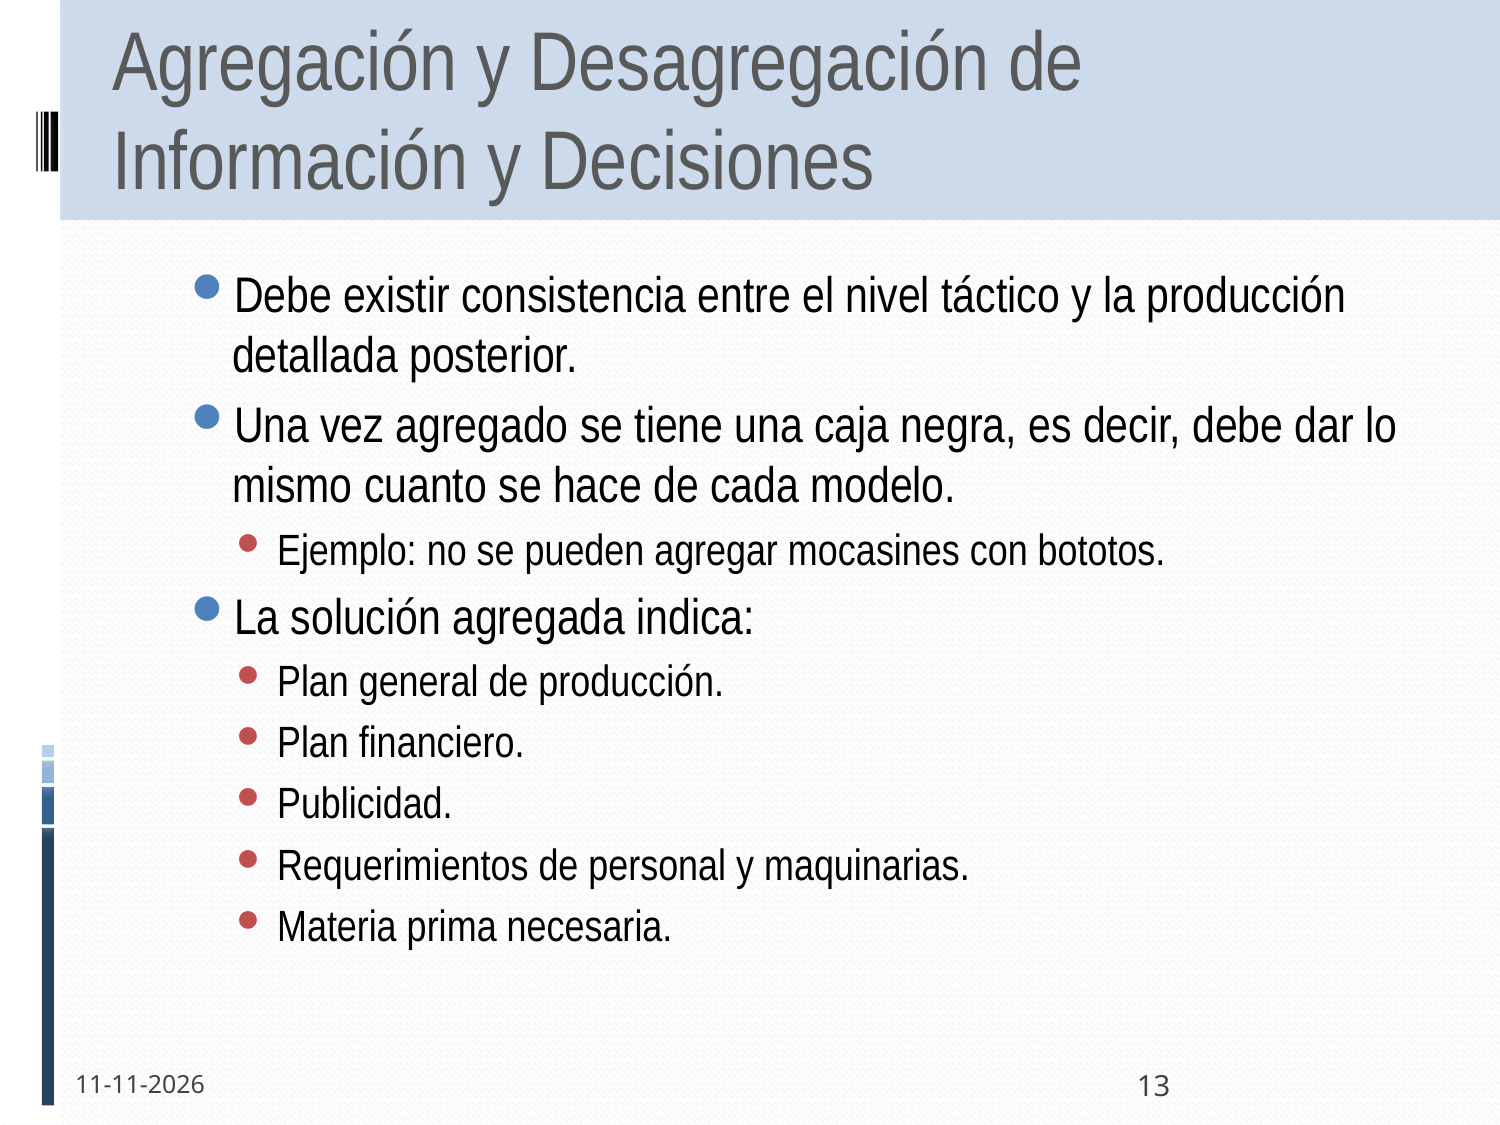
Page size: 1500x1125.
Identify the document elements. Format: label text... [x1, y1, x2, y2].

slide_number 13 [1045, 1046, 1171, 1107]
title Agregación y Desagregación de Información y Decisiones [111, 18, 1436, 207]
list Debe existir consistencia entre el nivel táctico y la producción detallada posterior. Una vez agregado se tiene una caja negra, es decir, debe dar lo mismo cuanto se hace de cada modelo. Ejemplo: no se pueden agregar mocasines con bototos. La solución agregada indica: Plan general de producción. Plan financiero. Publicidad. Requerimientos de personal y maquinarias. Materia prima necesaria. [111, 255, 1436, 1038]
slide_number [75, 1042, 243, 1103]
